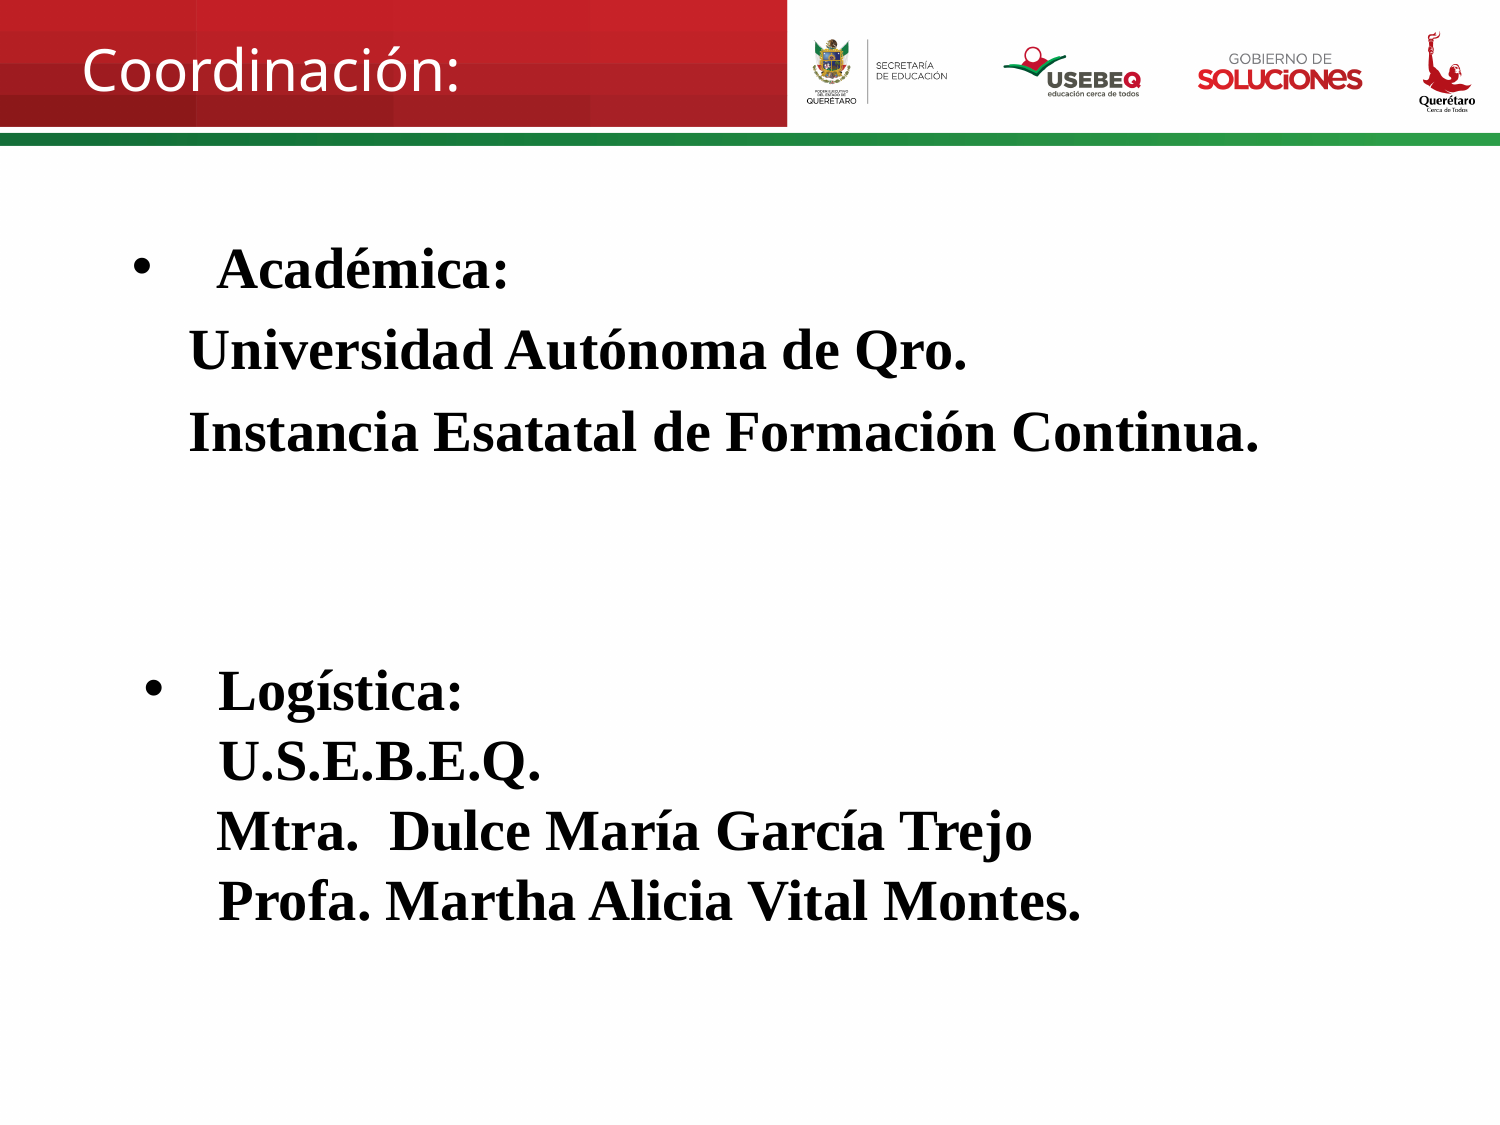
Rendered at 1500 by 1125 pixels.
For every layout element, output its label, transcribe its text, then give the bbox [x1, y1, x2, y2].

picture [0, 0, 1500, 1125]
text_box Logística: U.S.E.B.E.Q. Mtra. Dulce María García Trejo Profa. Martha Alicia Vital Montes. [128, 644, 1325, 1010]
text_box Coordinación: [66, 25, 758, 111]
text_box Académica: Universidad Autónoma de Qro. Instancia Esatatal de Formación Continua. [117, 222, 1396, 622]
